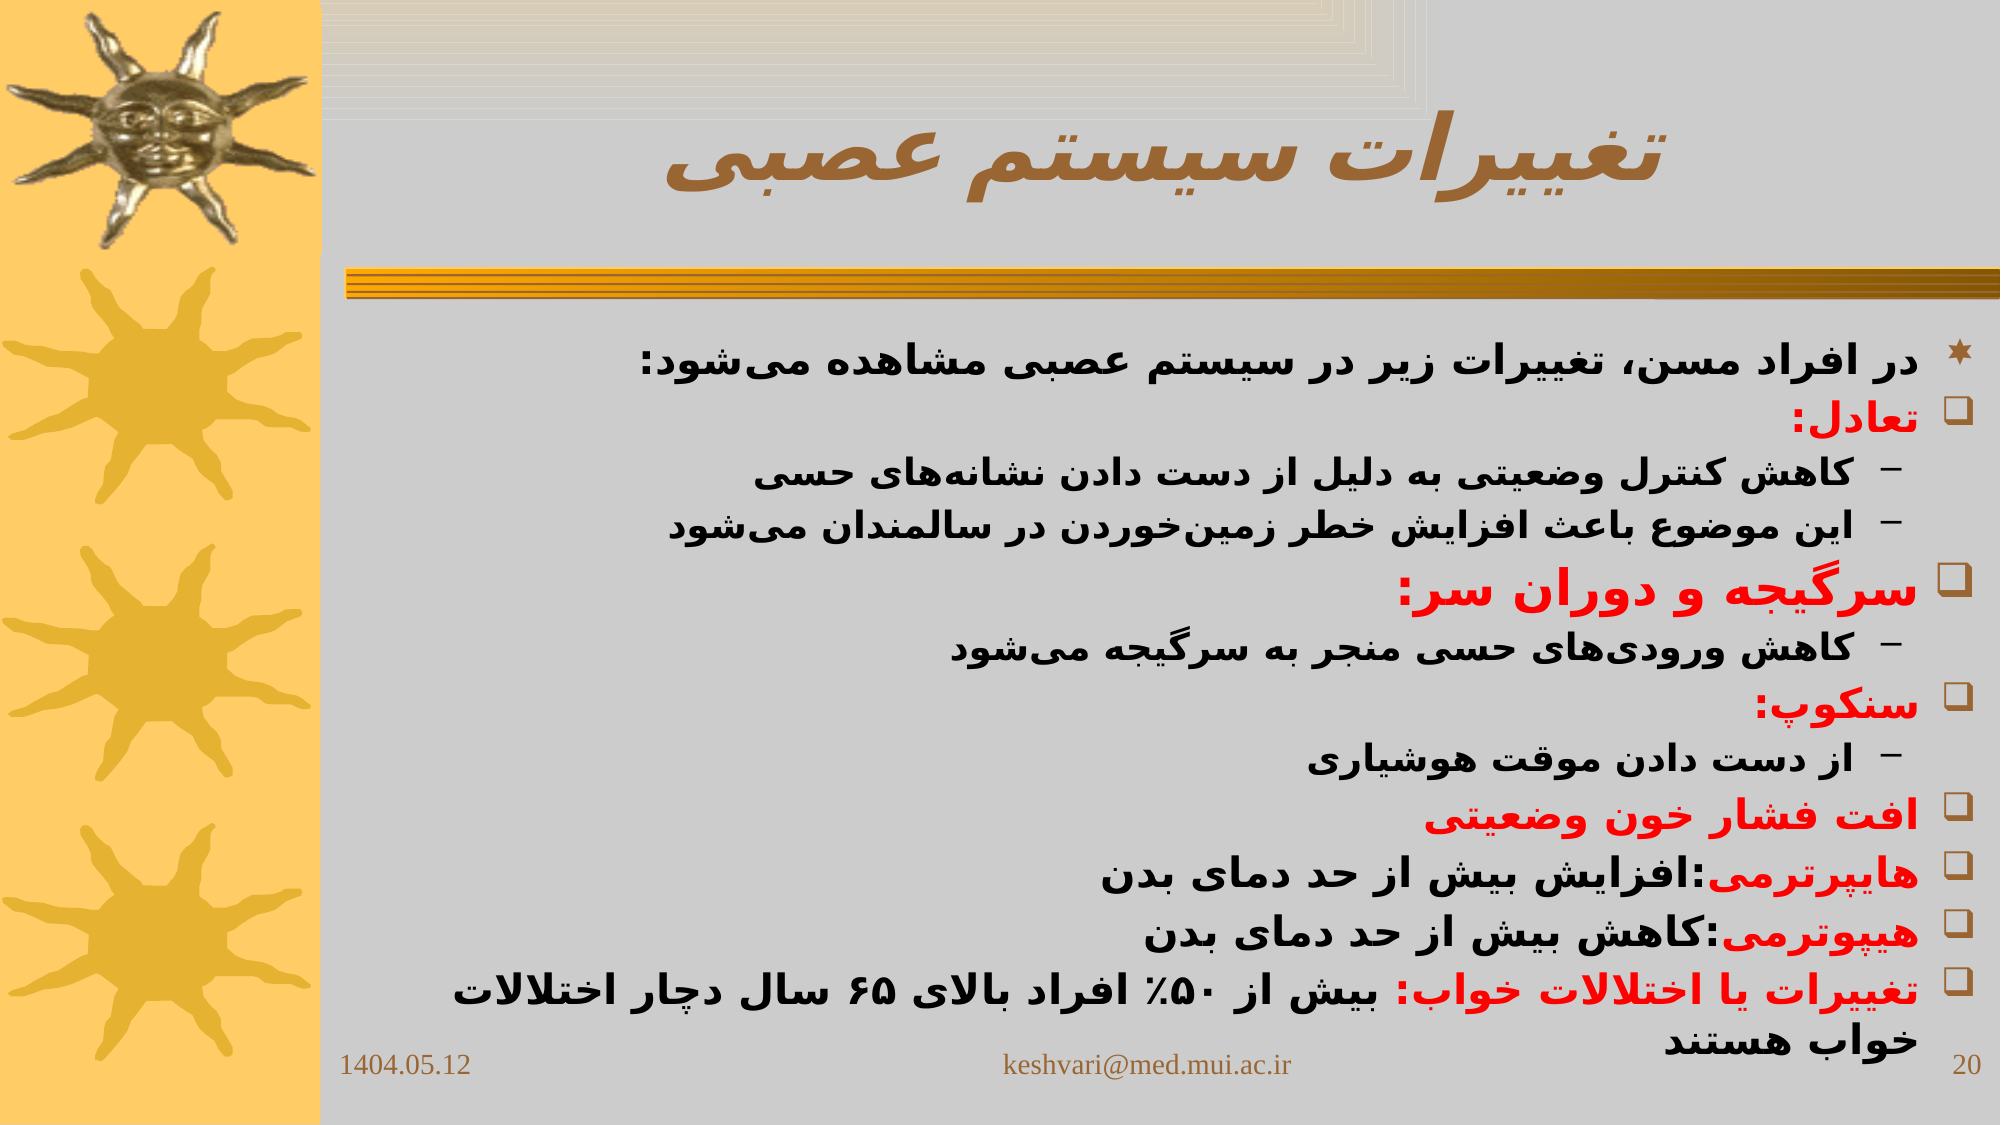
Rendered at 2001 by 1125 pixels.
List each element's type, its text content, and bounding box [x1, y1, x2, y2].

picture [2, 8, 322, 254]
title تغییرات سیستم عصبی [334, 50, 1989, 238]
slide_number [323, 1025, 714, 1100]
footer keshvari@med.mui.ac.ir [830, 1025, 1464, 1100]
slide_number 20 [1580, 1025, 1998, 1100]
list در افراد مسن، تغییرات زیر در سیستم عصبی مشاهده می‌شود: تعادل: کاهش کنترل وضعیتی به دلیل از دست دادن نشانه‌های حسی این موضوع باعث افزایش خطر زمین‌خوردن در سالمندان می‌شود سرگیجه و دوران سر: کاهش ورودی‌های حسی منجر به سرگیجه می‌شود سنکوپ: از دست دادن موقت هوشیاری افت فشار خون وضعیتی هایپرترمی:افزایش بیش از حد دمای بدن هیپوترمی:کاهش بیش از حد دمای بدن تغییرات یا اختلالات خواب: بیش از ۵۰٪ افراد بالای ۶۵ سال دچار اختلالات خواب هستند [323, 324, 1992, 1125]
